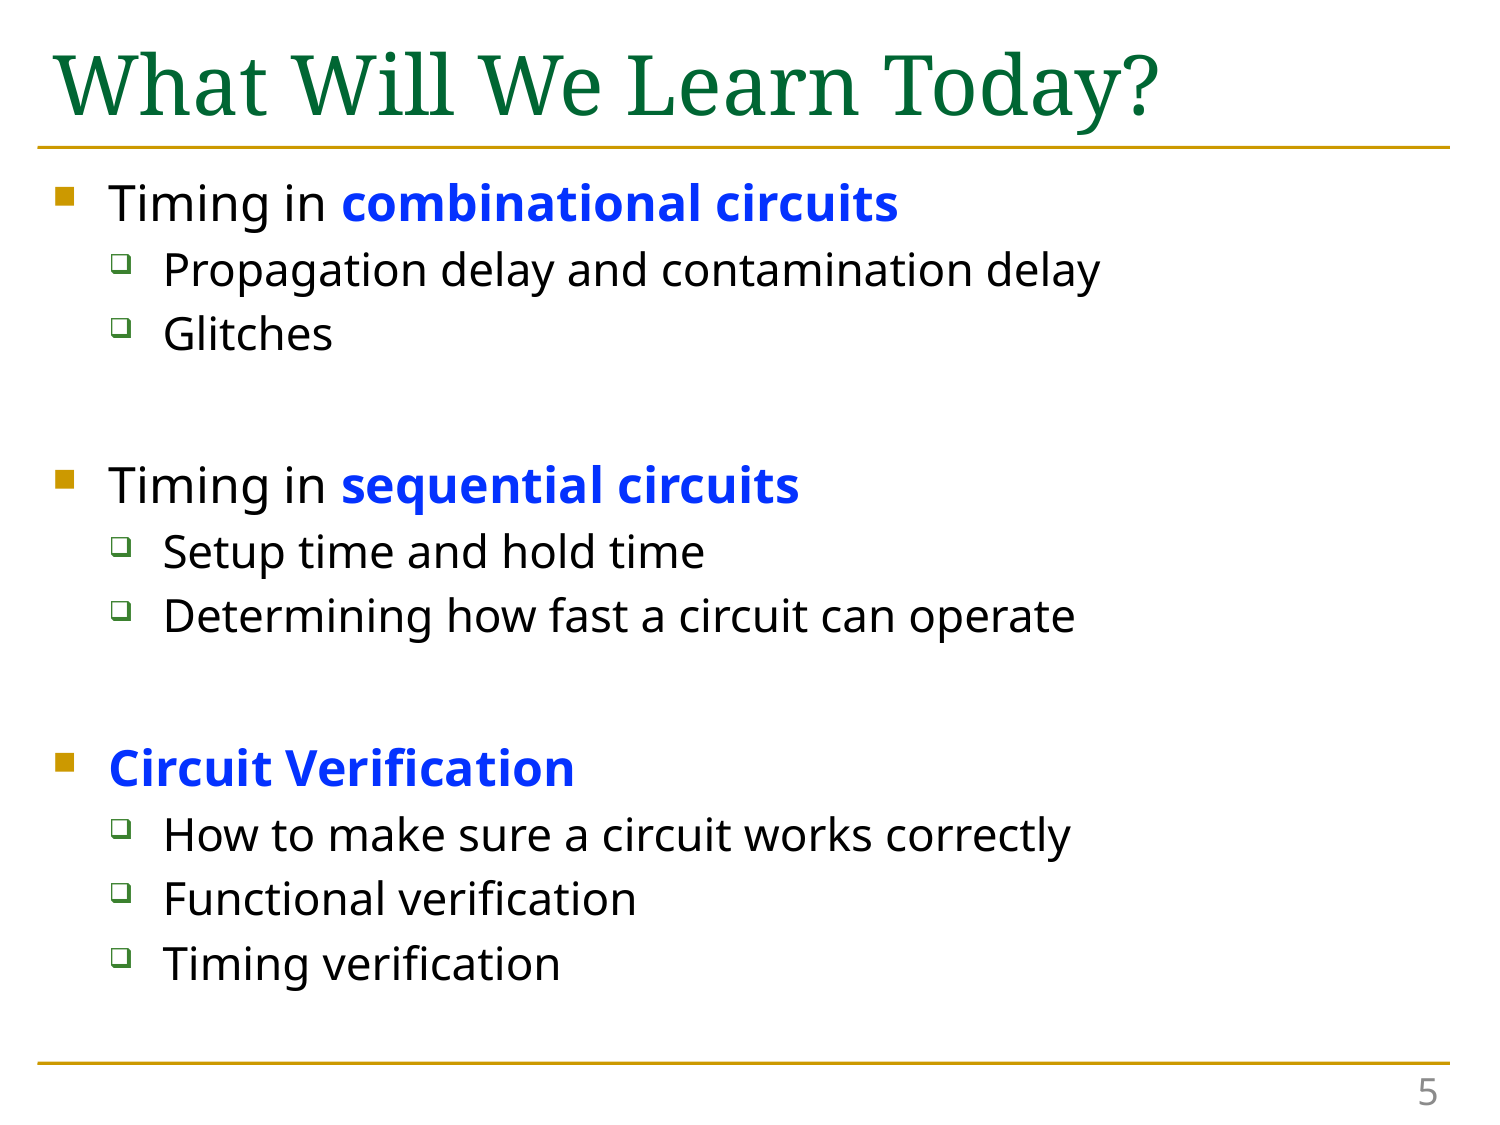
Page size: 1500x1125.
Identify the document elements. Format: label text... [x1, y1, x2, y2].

title What Will We Learn Today? [37, 24, 1450, 163]
list Timing in combinational circuits Propagation delay and contamination delay Glitches Timing in sequential circuits Setup time and hold time Determining how fast a circuit can operate Circuit Verification How to make sure a circuit works correctly Functional verification Timing verification [37, 163, 1450, 1064]
slide_number 5 [1116, 1063, 1454, 1124]
